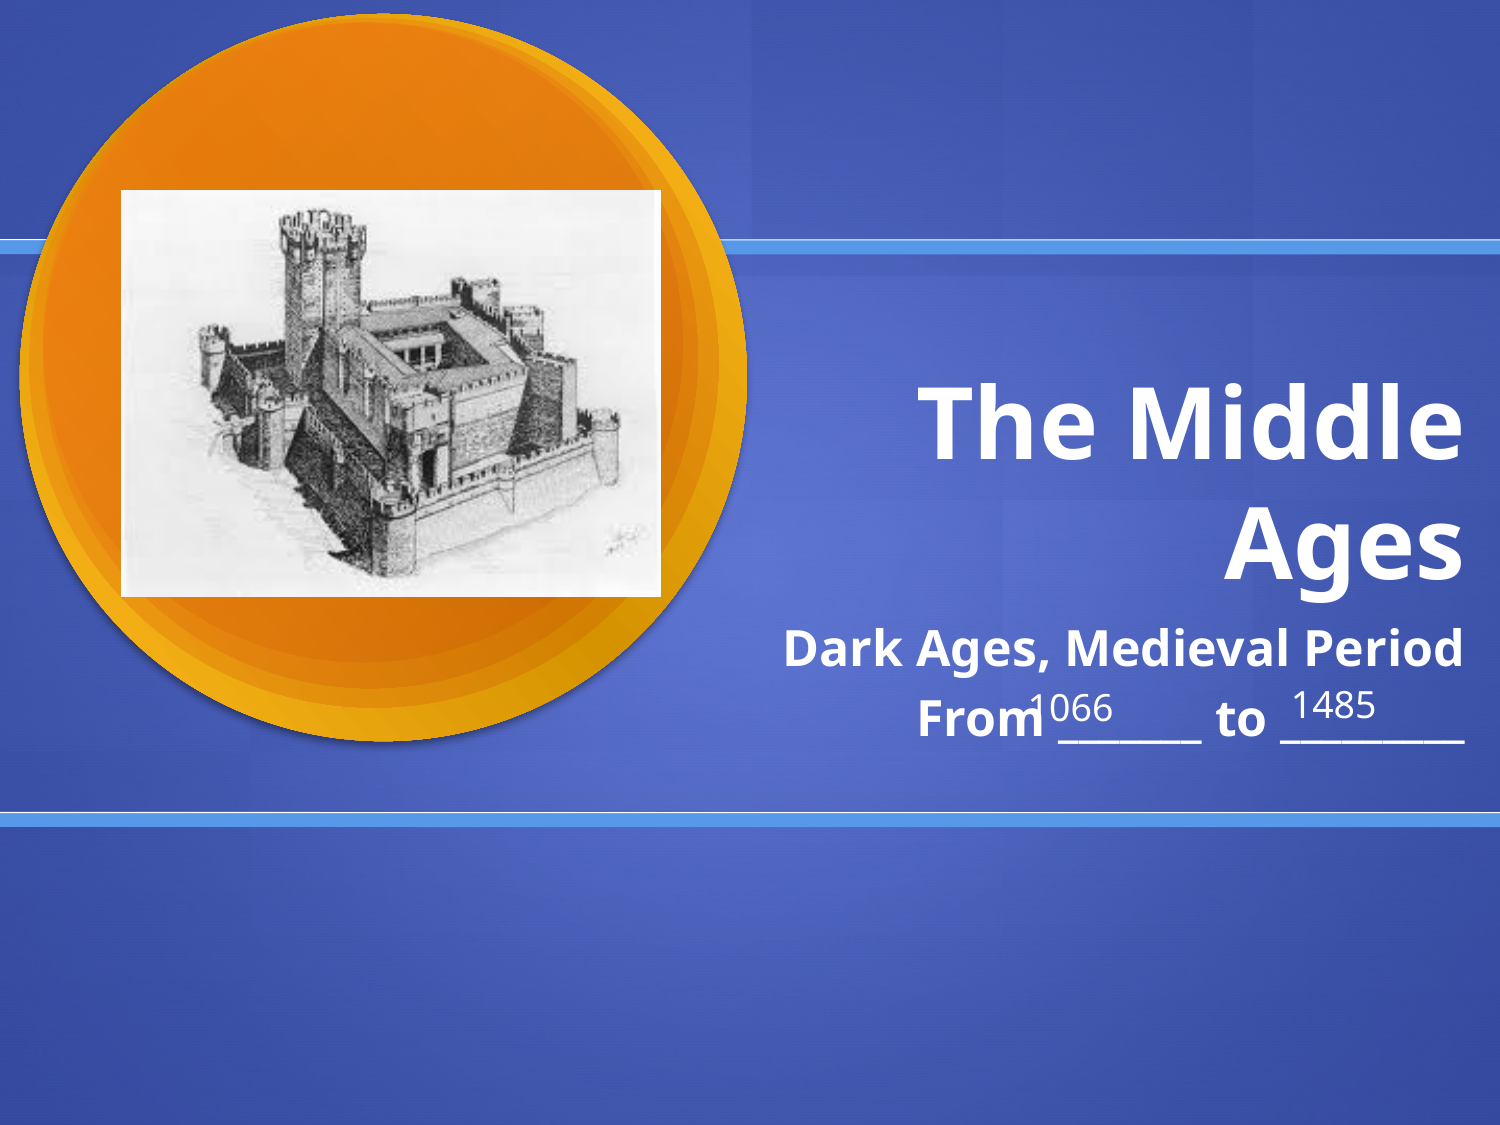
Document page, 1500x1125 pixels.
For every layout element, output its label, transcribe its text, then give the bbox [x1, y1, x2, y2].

text_box 1066 [1012, 677, 1162, 737]
text_box 1485 [1276, 673, 1481, 734]
picture [120, 189, 662, 598]
subtitle Dark Ages, Medieval Period From _______ to _________ [675, 608, 1481, 755]
title The Middle Ages [675, 258, 1481, 608]
